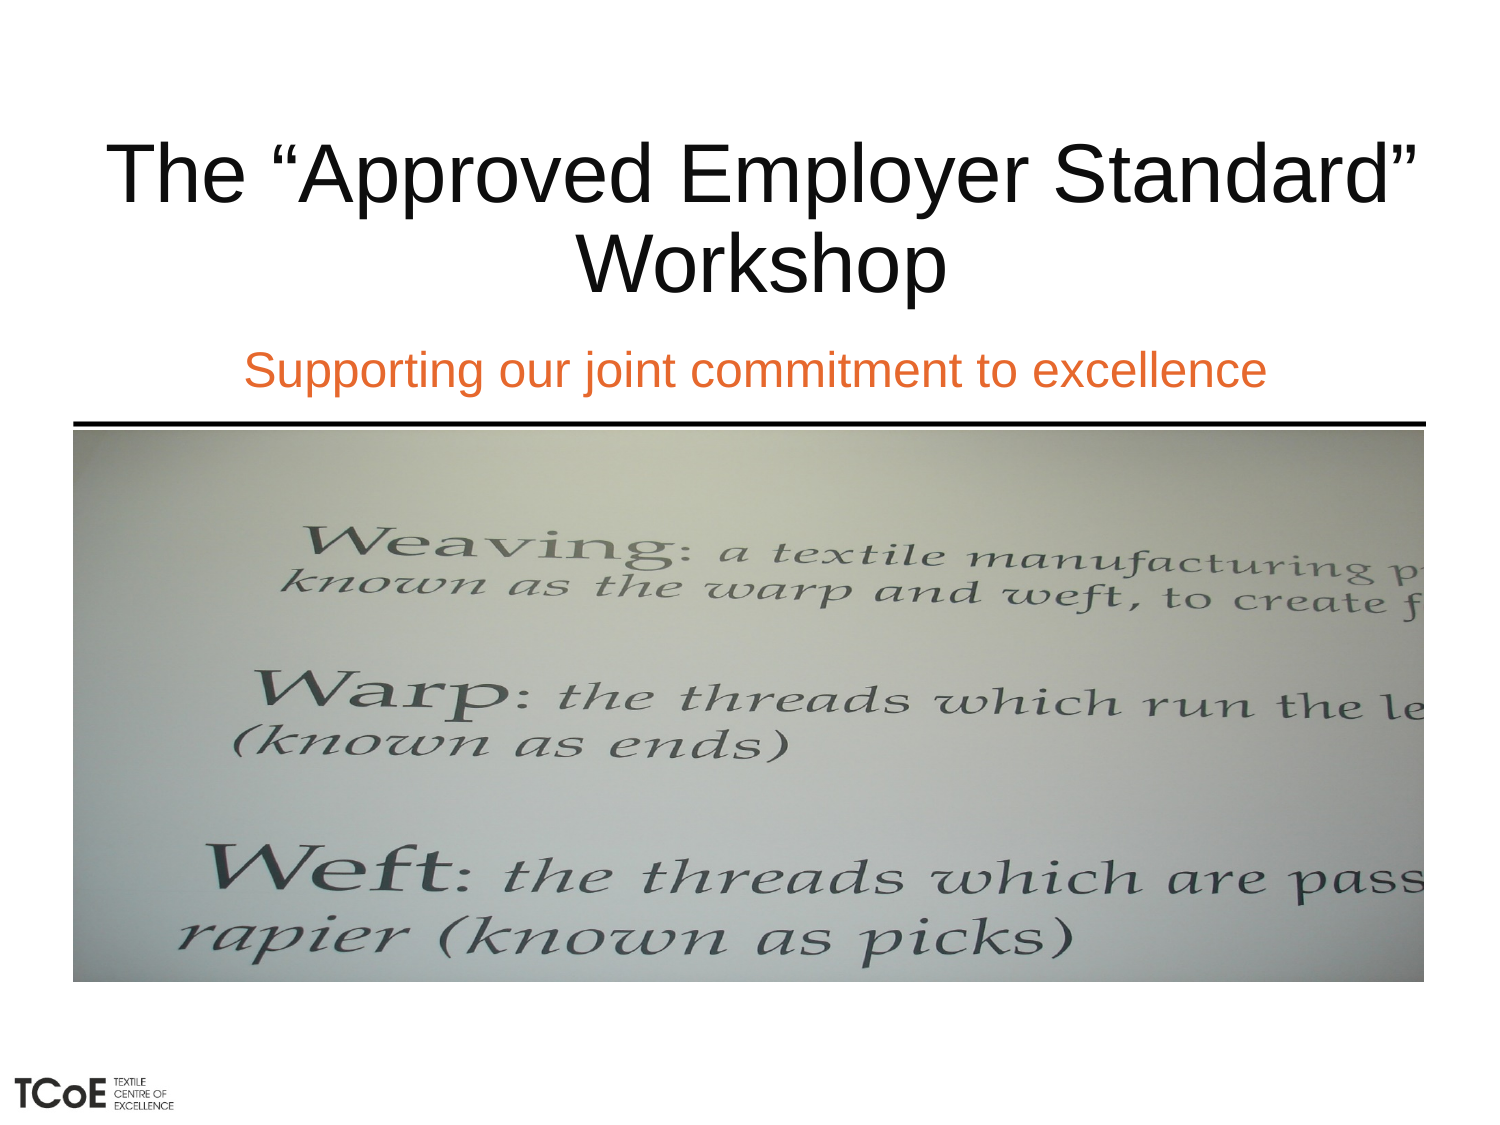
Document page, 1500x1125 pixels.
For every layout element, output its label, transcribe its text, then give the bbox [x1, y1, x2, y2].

list The “Approved Employer Standard” Workshop [85, 122, 1439, 313]
list Supporting our joint commitment to excellence [73, 337, 1439, 496]
picture [12, 1064, 191, 1115]
picture [73, 430, 1424, 982]
